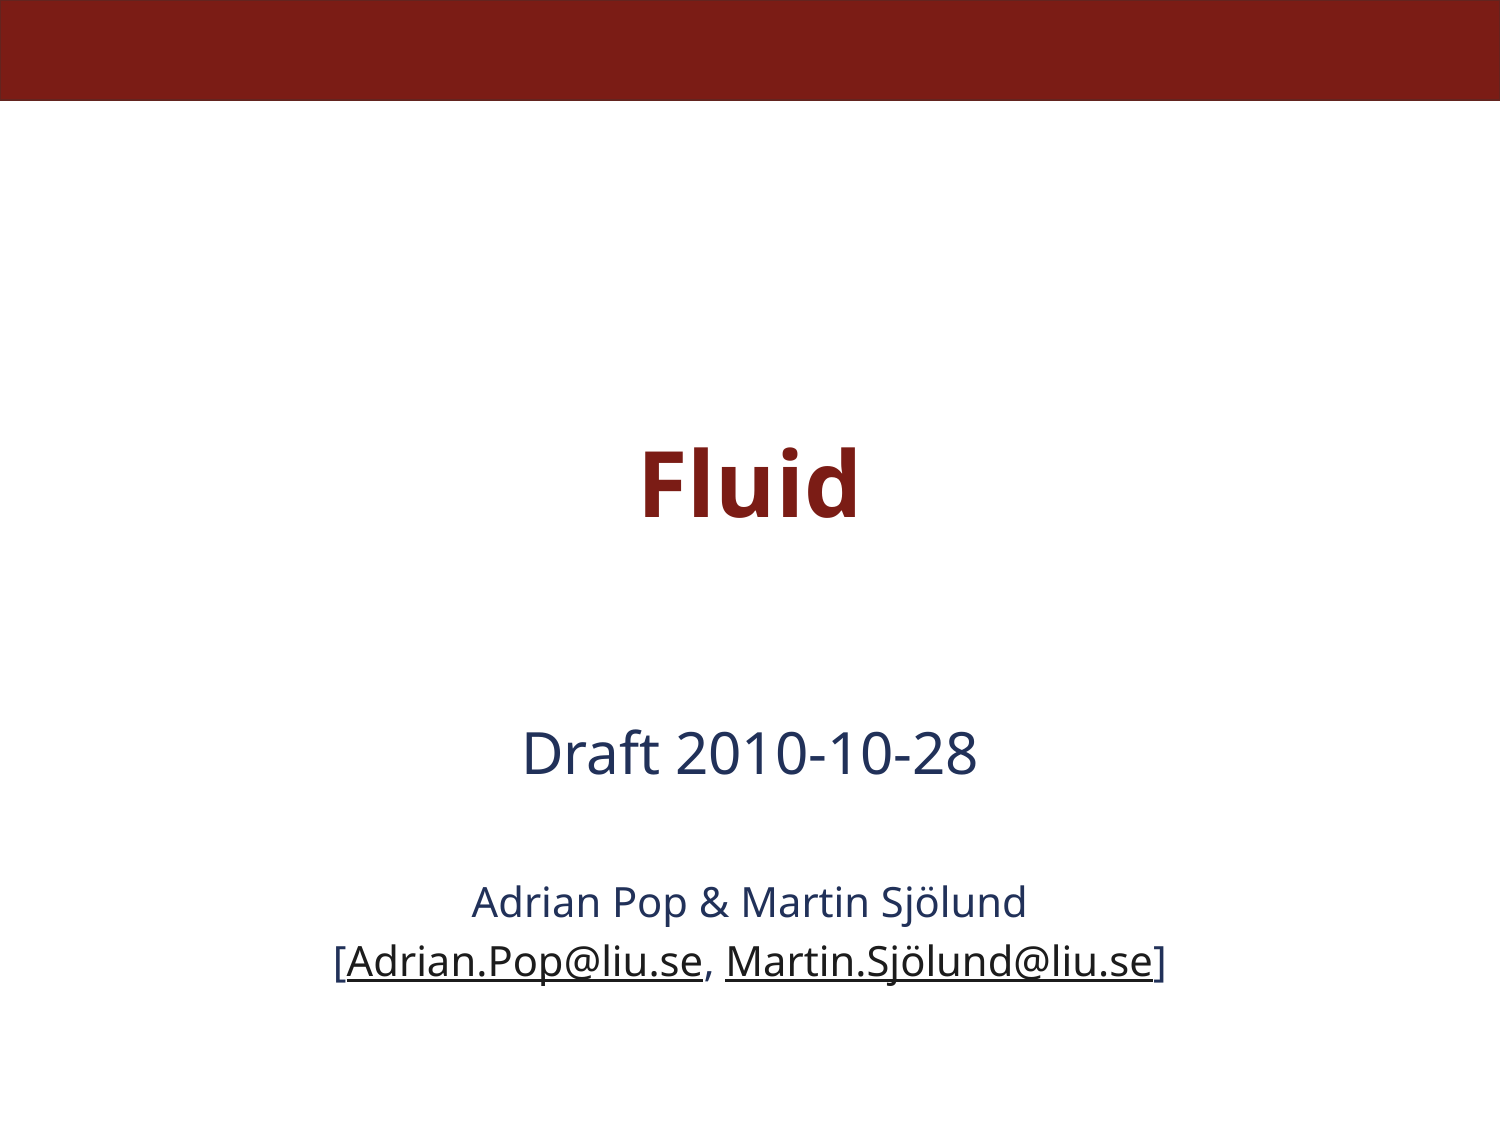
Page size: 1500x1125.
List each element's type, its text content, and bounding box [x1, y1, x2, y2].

subtitle Draft 2010-10-28 Adrian Pop & Martin Sjölund [Adrian.Pop@liu.se, Martin.Sjölund@liu.se] [224, 708, 1276, 1067]
title Fluid [112, 324, 1388, 638]
